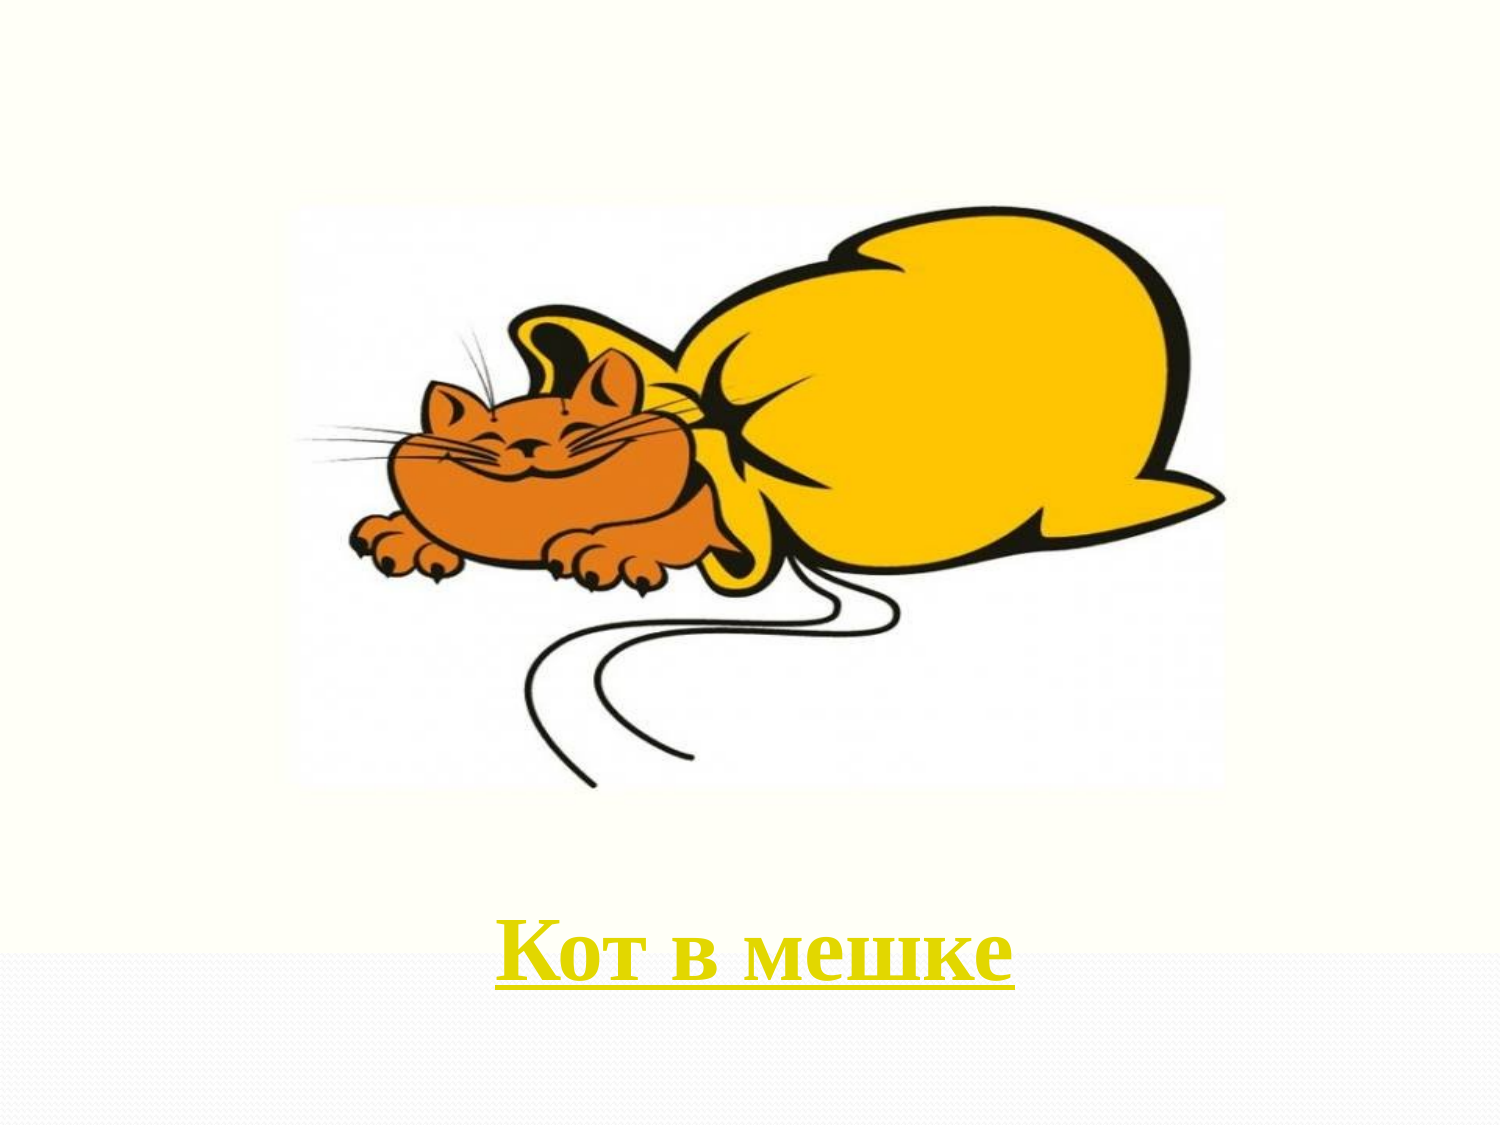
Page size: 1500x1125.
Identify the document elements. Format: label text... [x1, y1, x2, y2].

text_box Кот в мешке [480, 964, 1030, 1007]
picture [0, 0, 1500, 953]
